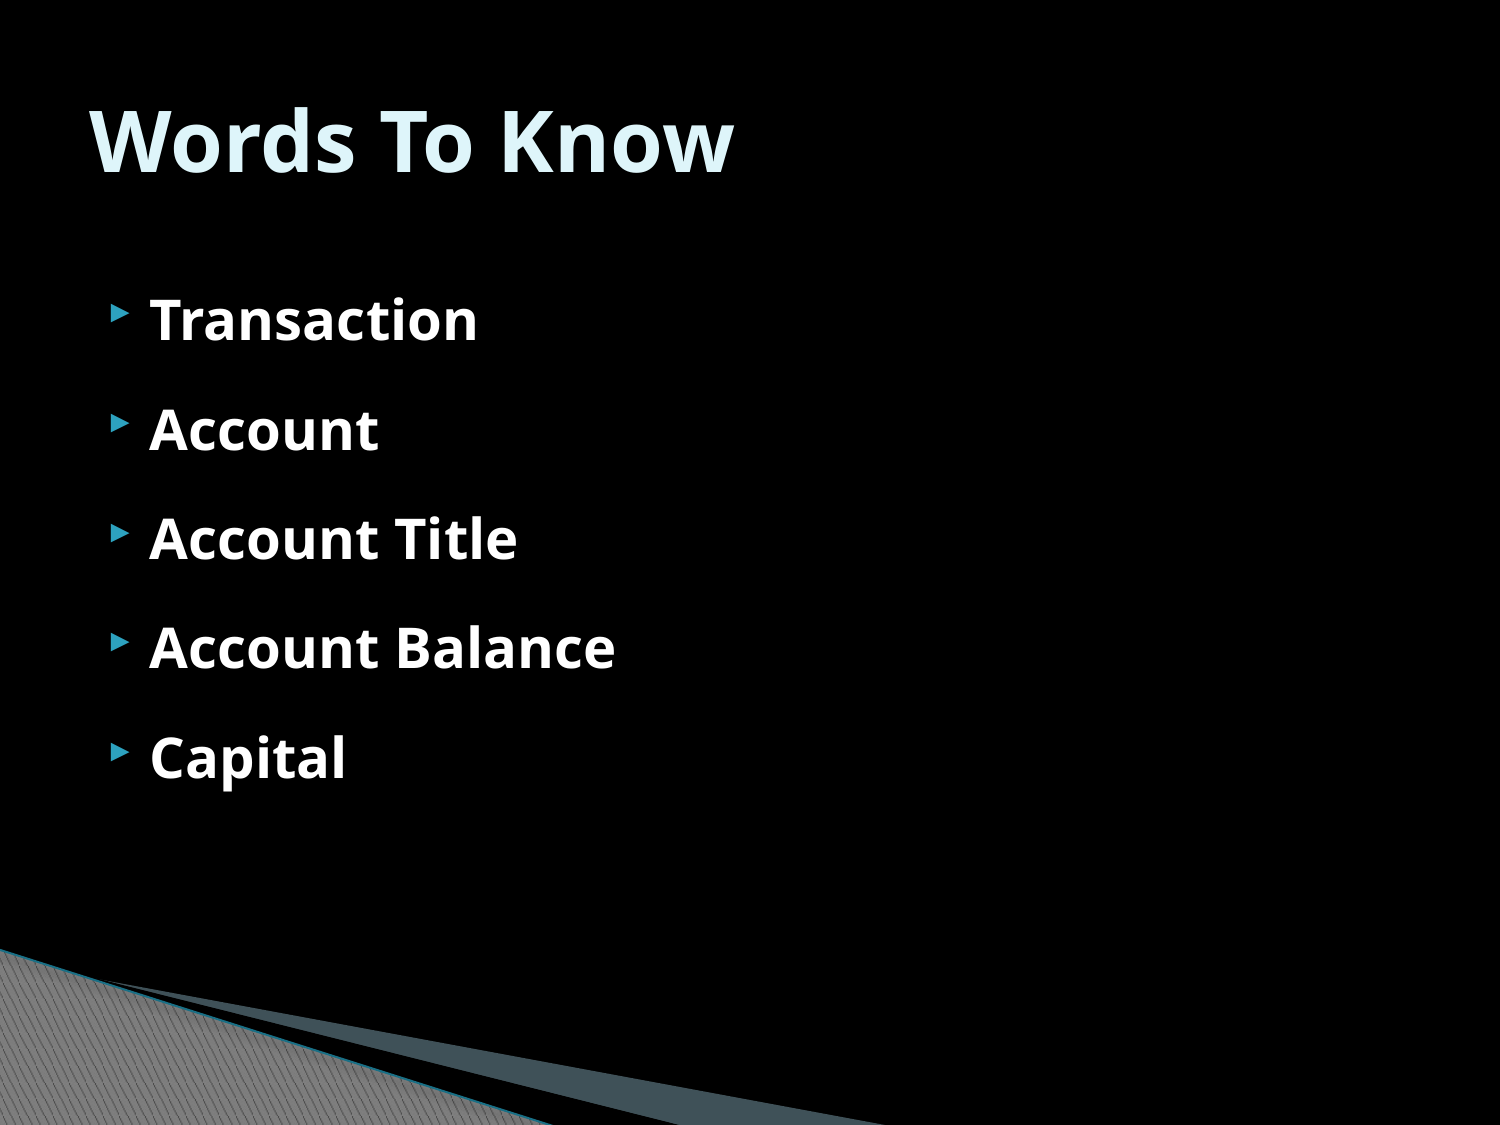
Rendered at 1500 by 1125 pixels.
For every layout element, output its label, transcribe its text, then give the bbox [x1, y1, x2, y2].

picture [0, 952, 543, 1125]
title Words To Know [75, 45, 1425, 233]
list Transaction Account Account Title Account Balance Capital [75, 243, 1425, 900]
